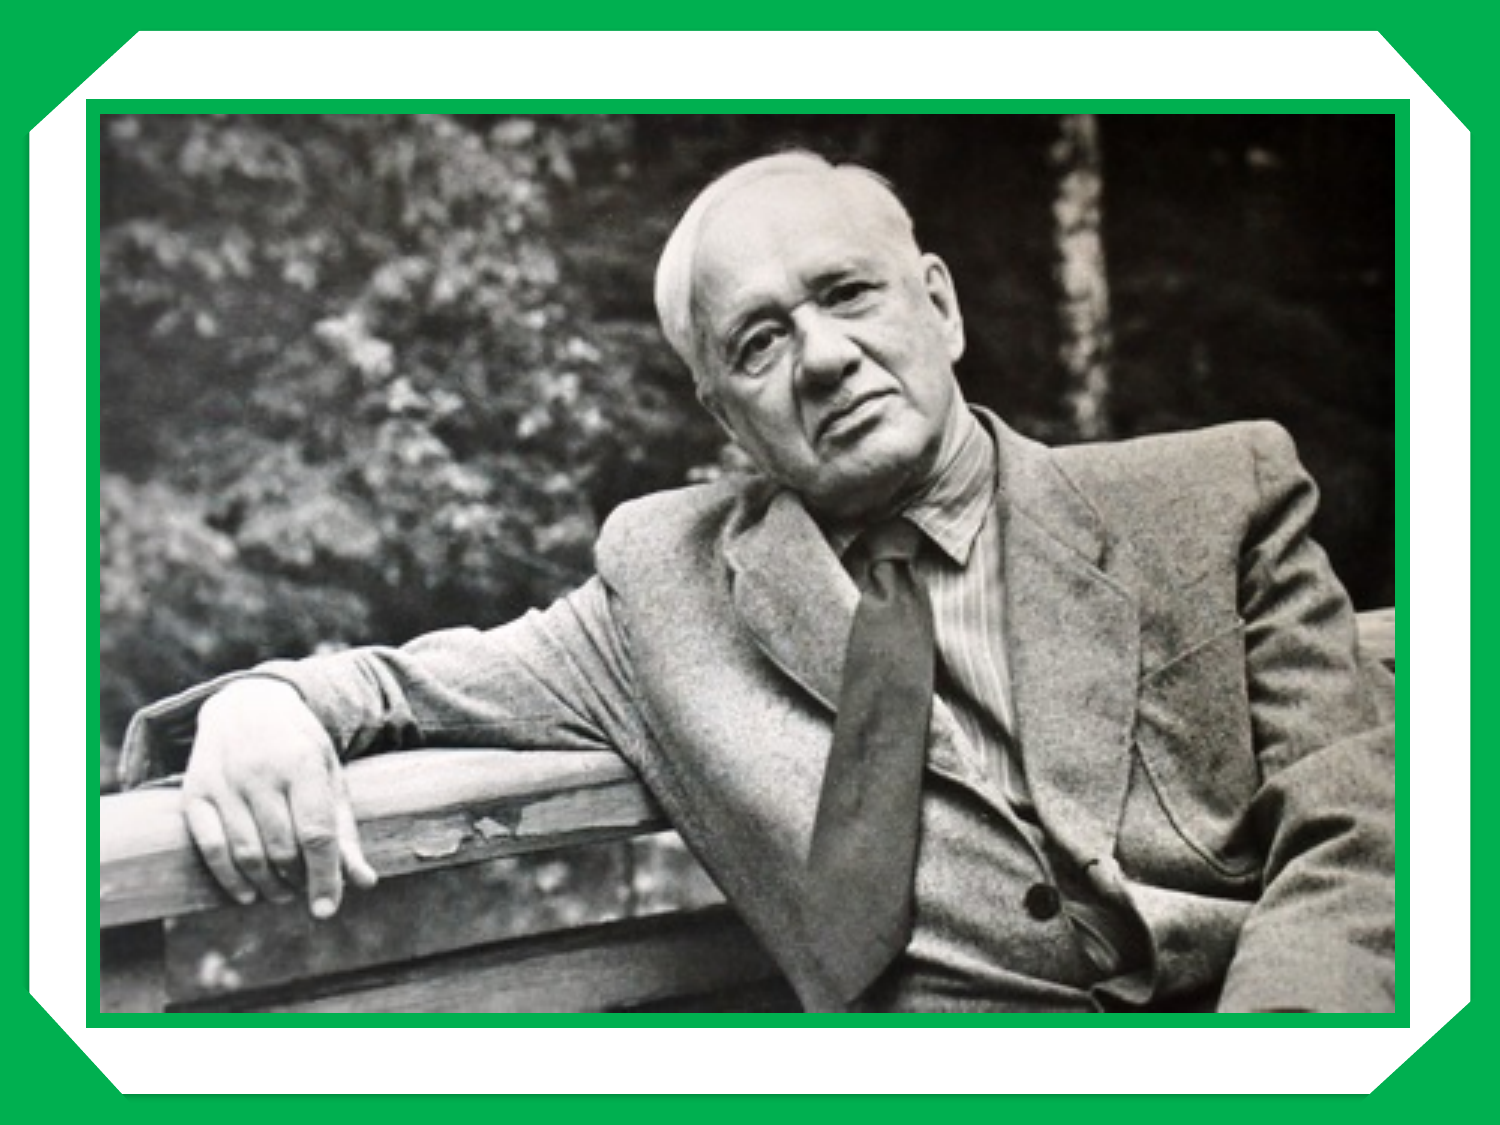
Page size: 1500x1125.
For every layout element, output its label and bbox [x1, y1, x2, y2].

list [100, 113, 1396, 1014]
